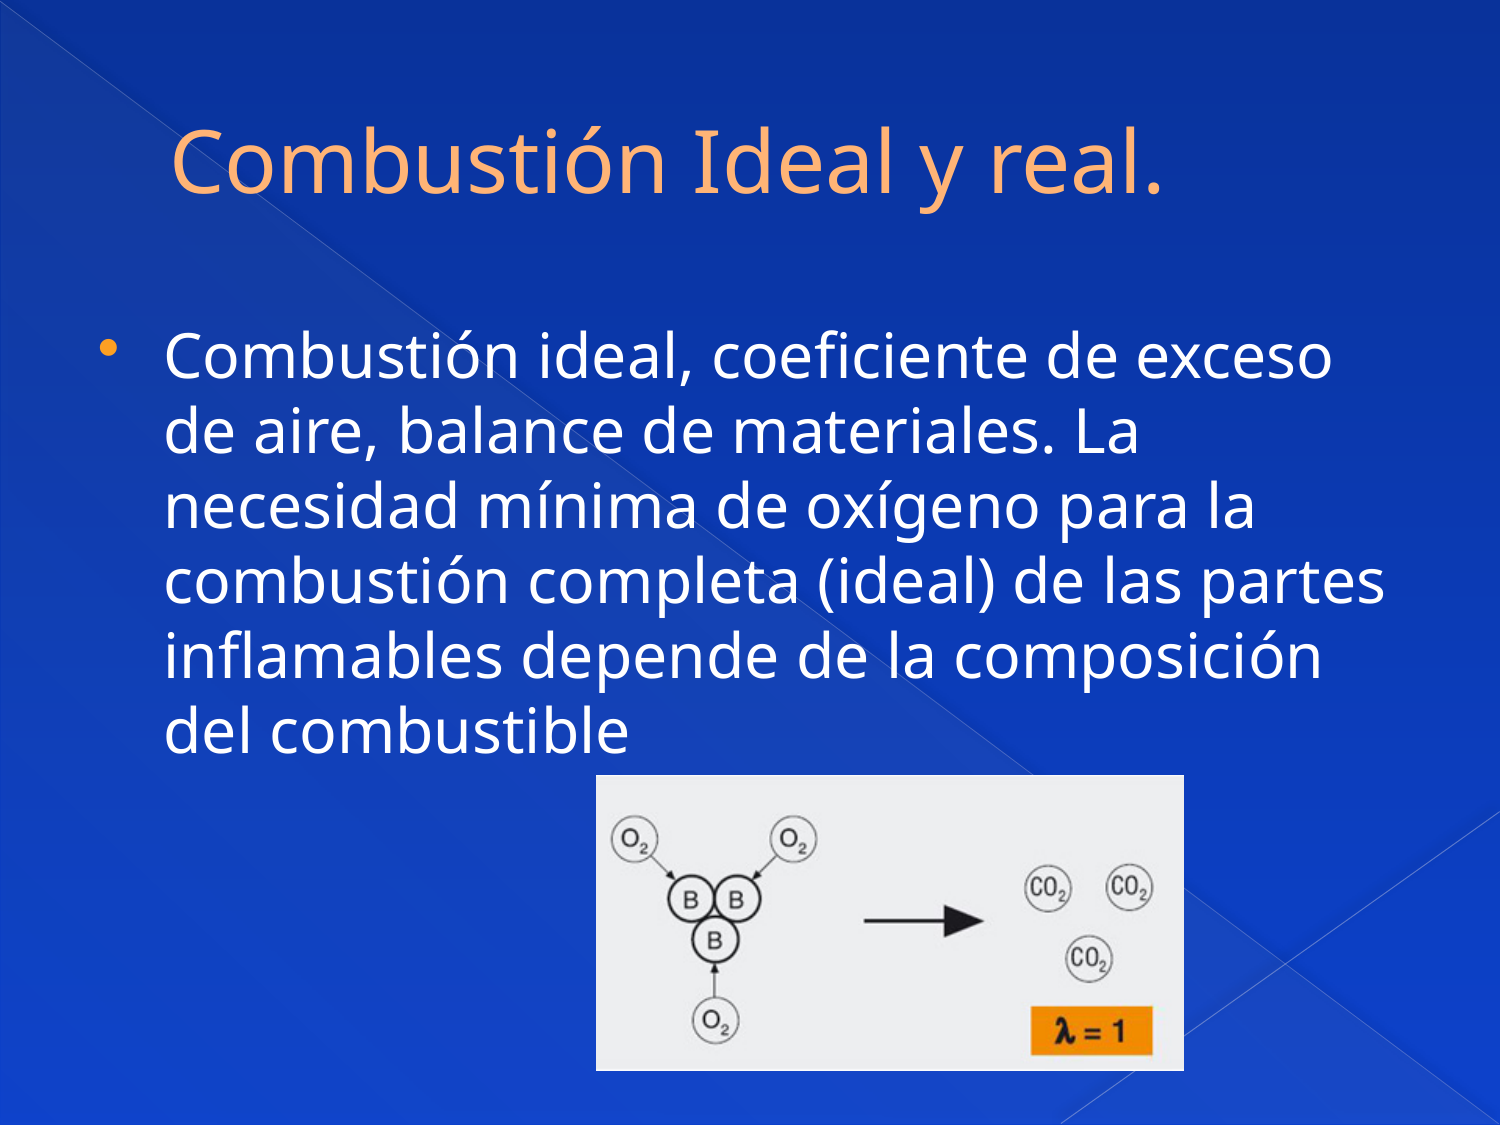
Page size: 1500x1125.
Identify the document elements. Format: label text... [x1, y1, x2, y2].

list Combustión ideal, coeficiente de exceso de aire, balance de materiales. La necesidad mínima de oxígeno para la combustión completa (ideal) de las partes inflamables depende de la composición del combustible [75, 308, 1425, 1059]
title Combustión Ideal y real. [75, 43, 1425, 274]
picture [596, 774, 1185, 1071]
